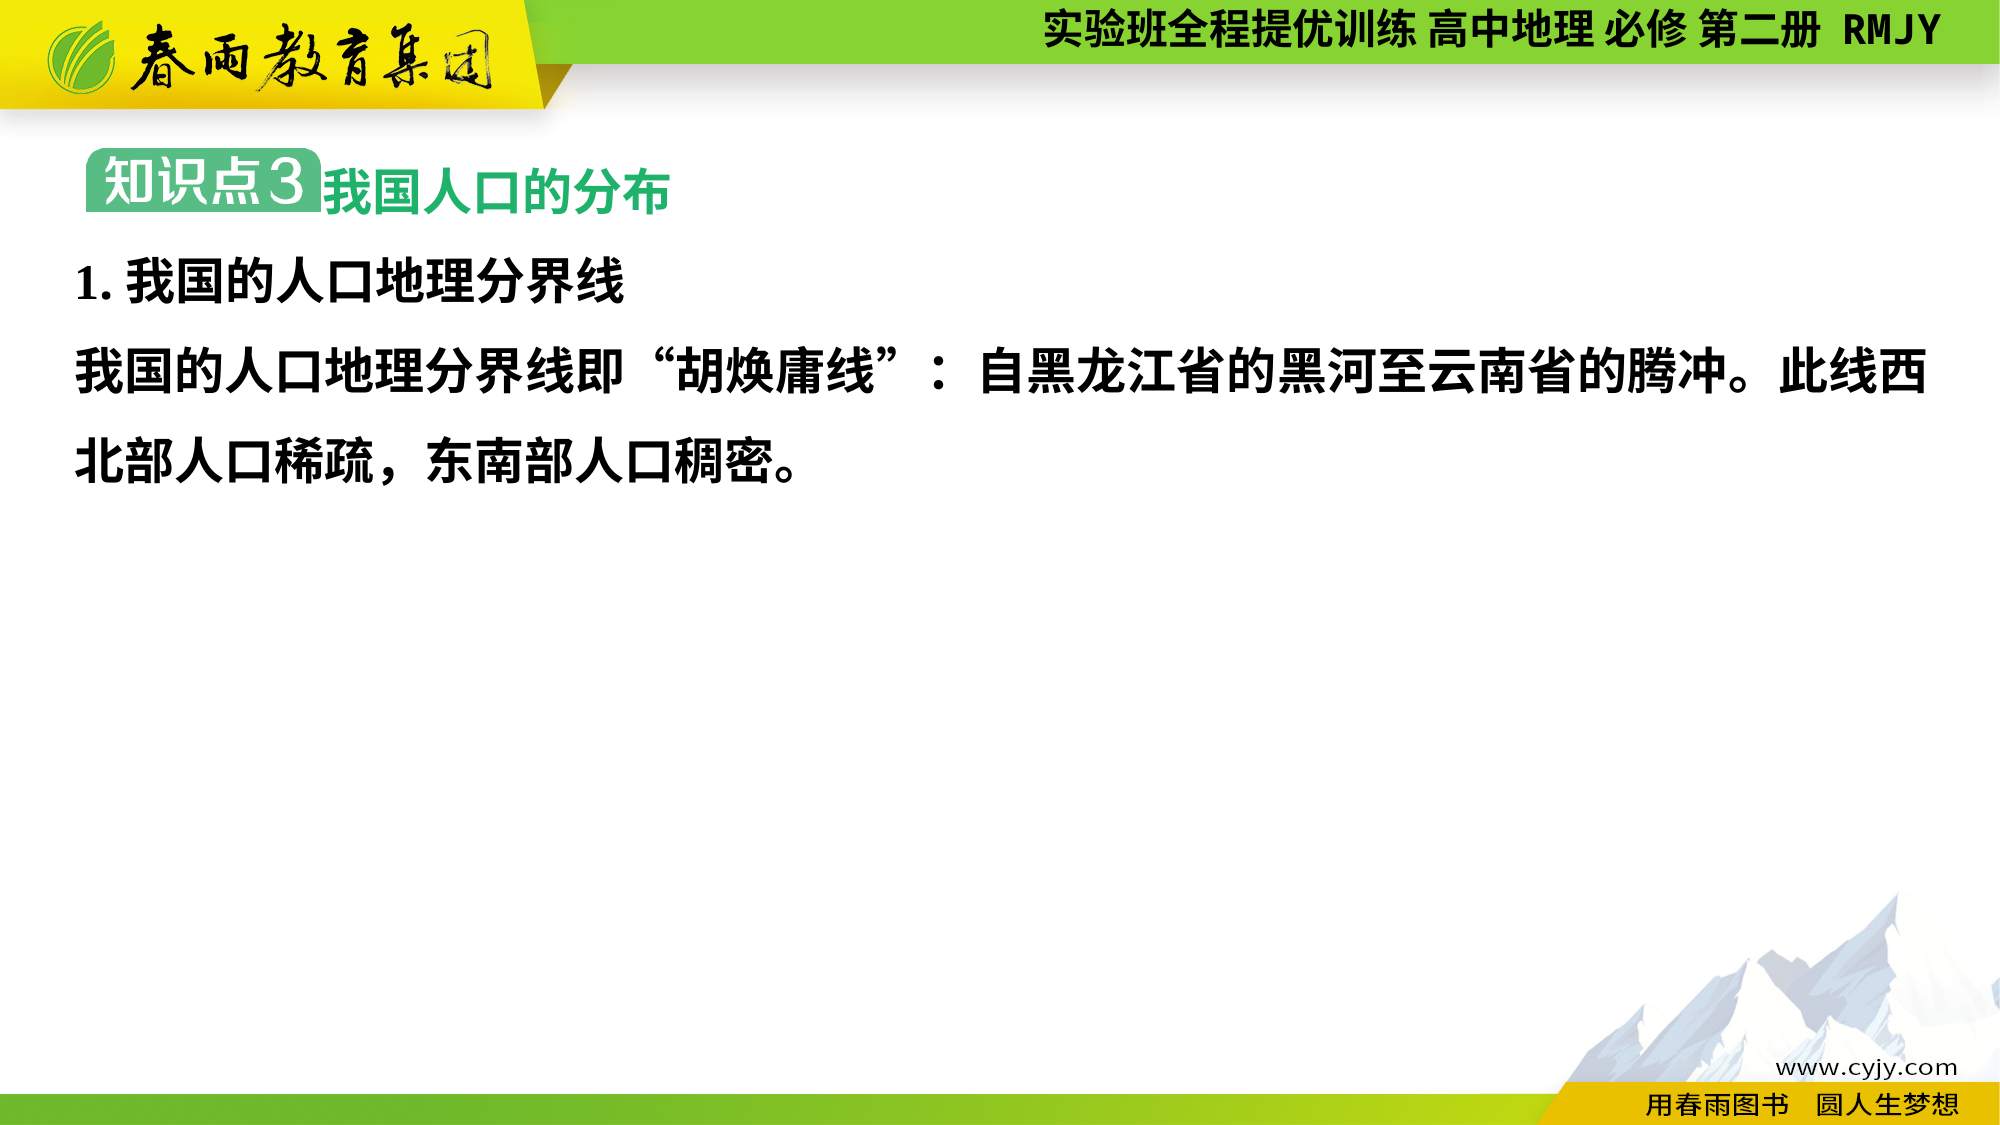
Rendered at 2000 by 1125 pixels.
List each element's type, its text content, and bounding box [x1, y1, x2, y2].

picture [0, 0, 2000, 1125]
list 我国人口的分布 1.我国的人口地理分界线 我国的人口地理分界线即“胡焕庸线”：自黑龙江省的黑河至云南省的腾冲。此线西北部人口稀疏，东南部人口稠密。 [59, 122, 1944, 502]
